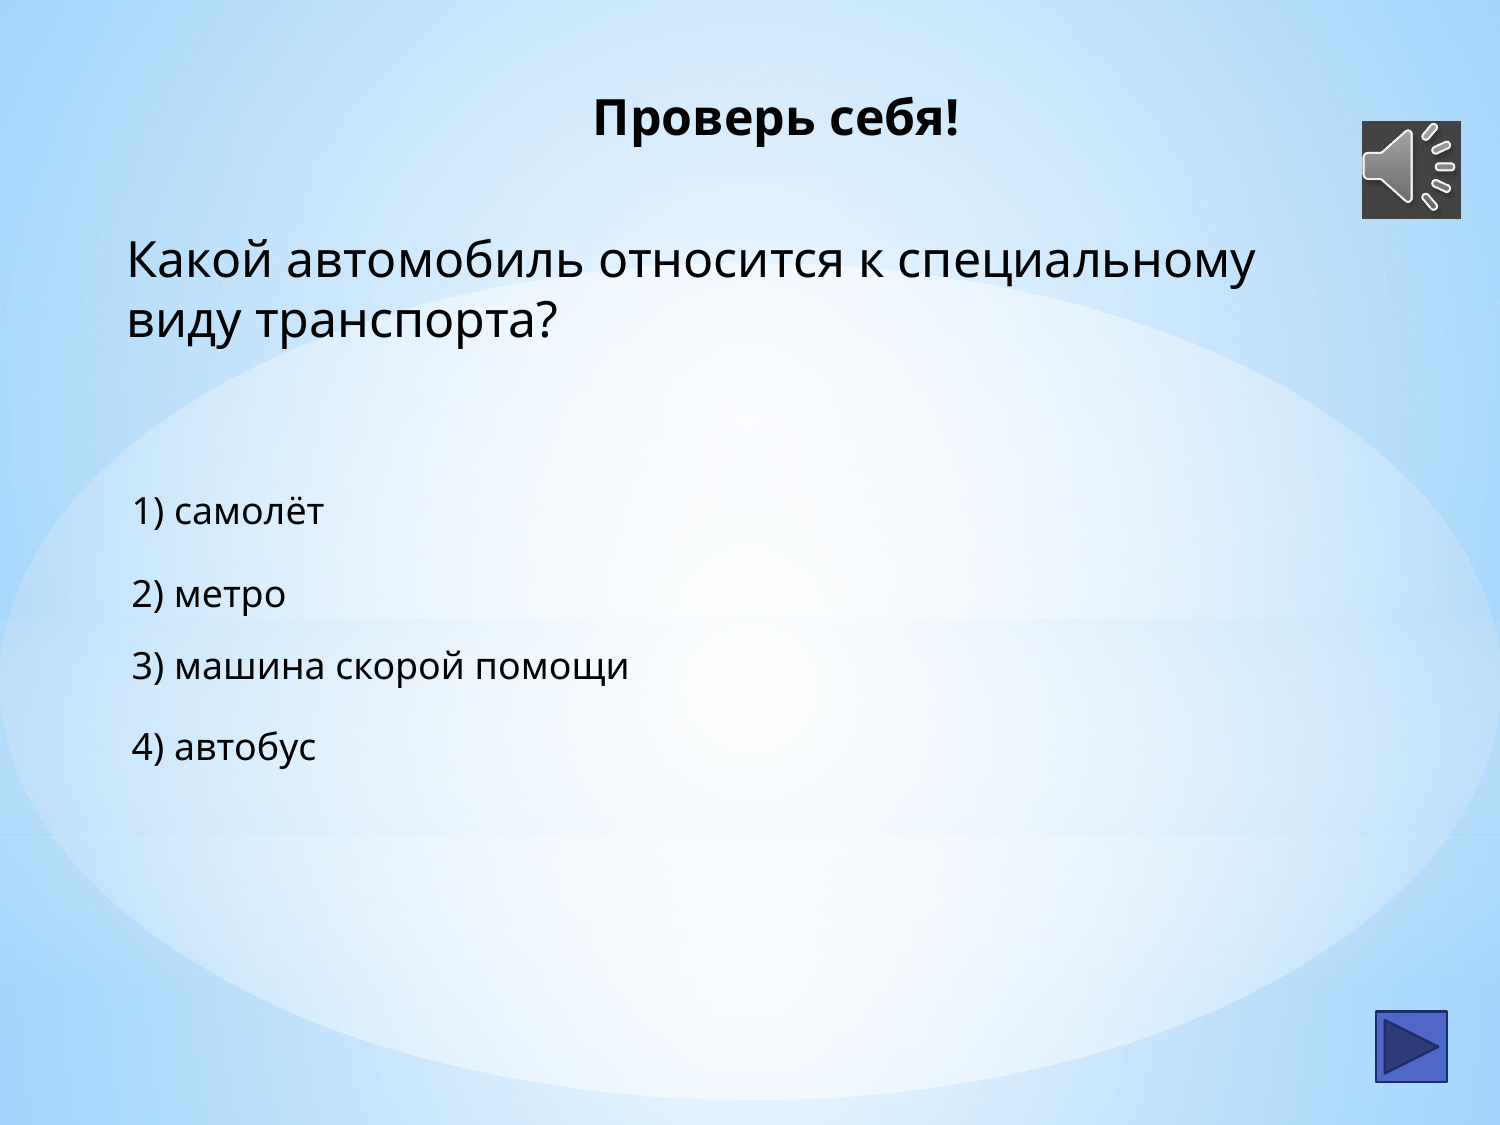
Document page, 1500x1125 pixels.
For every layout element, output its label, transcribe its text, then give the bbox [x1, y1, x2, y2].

text_box 4) автобус [116, 715, 714, 776]
text_box 1) самолёт [116, 479, 495, 540]
text_box 2) метро [116, 562, 365, 623]
text_box Какой автомобиль относится к специальному виду транспорта? [112, 219, 1376, 355]
picture [1361, 119, 1462, 221]
text_box 3) машина скорой помощи [116, 634, 661, 695]
title Проверь себя! [242, 78, 1311, 173]
text_box [1375, 1010, 1448, 1083]
